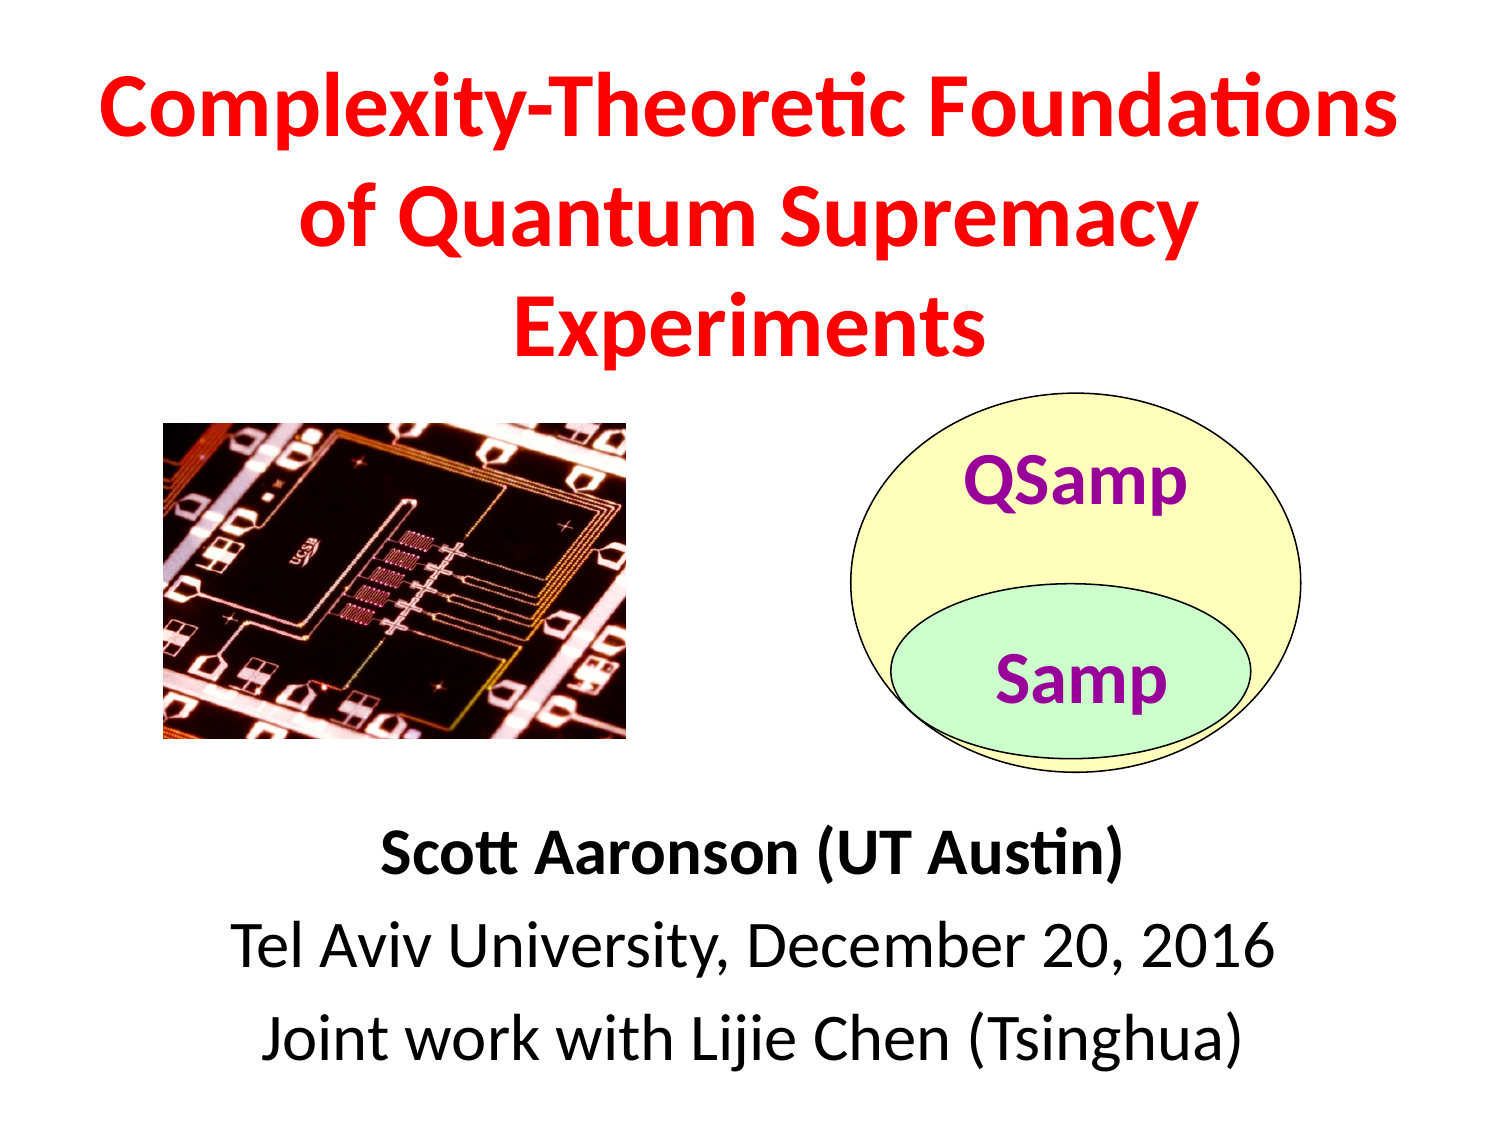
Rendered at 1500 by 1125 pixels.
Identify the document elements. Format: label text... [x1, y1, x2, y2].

text_box Samp [913, 621, 1251, 726]
text_box [923, 583, 1219, 621]
text_box [890, 629, 913, 714]
text_box [850, 463, 1301, 710]
text_box [928, 726, 1224, 773]
text_box QSamp [900, 422, 1251, 527]
text_box [956, 393, 1196, 422]
subtitle Scott Aaronson (UT Austin) Tel Aviv University, December 20, 2016 Joint work with Lijie Chen (Tsinghua) [147, 800, 1360, 900]
text_box [930, 726, 1212, 759]
picture [163, 423, 627, 739]
text_box Complexity-Theoretic Foundations of Quantum Supremacy Experiments [50, 37, 1450, 383]
